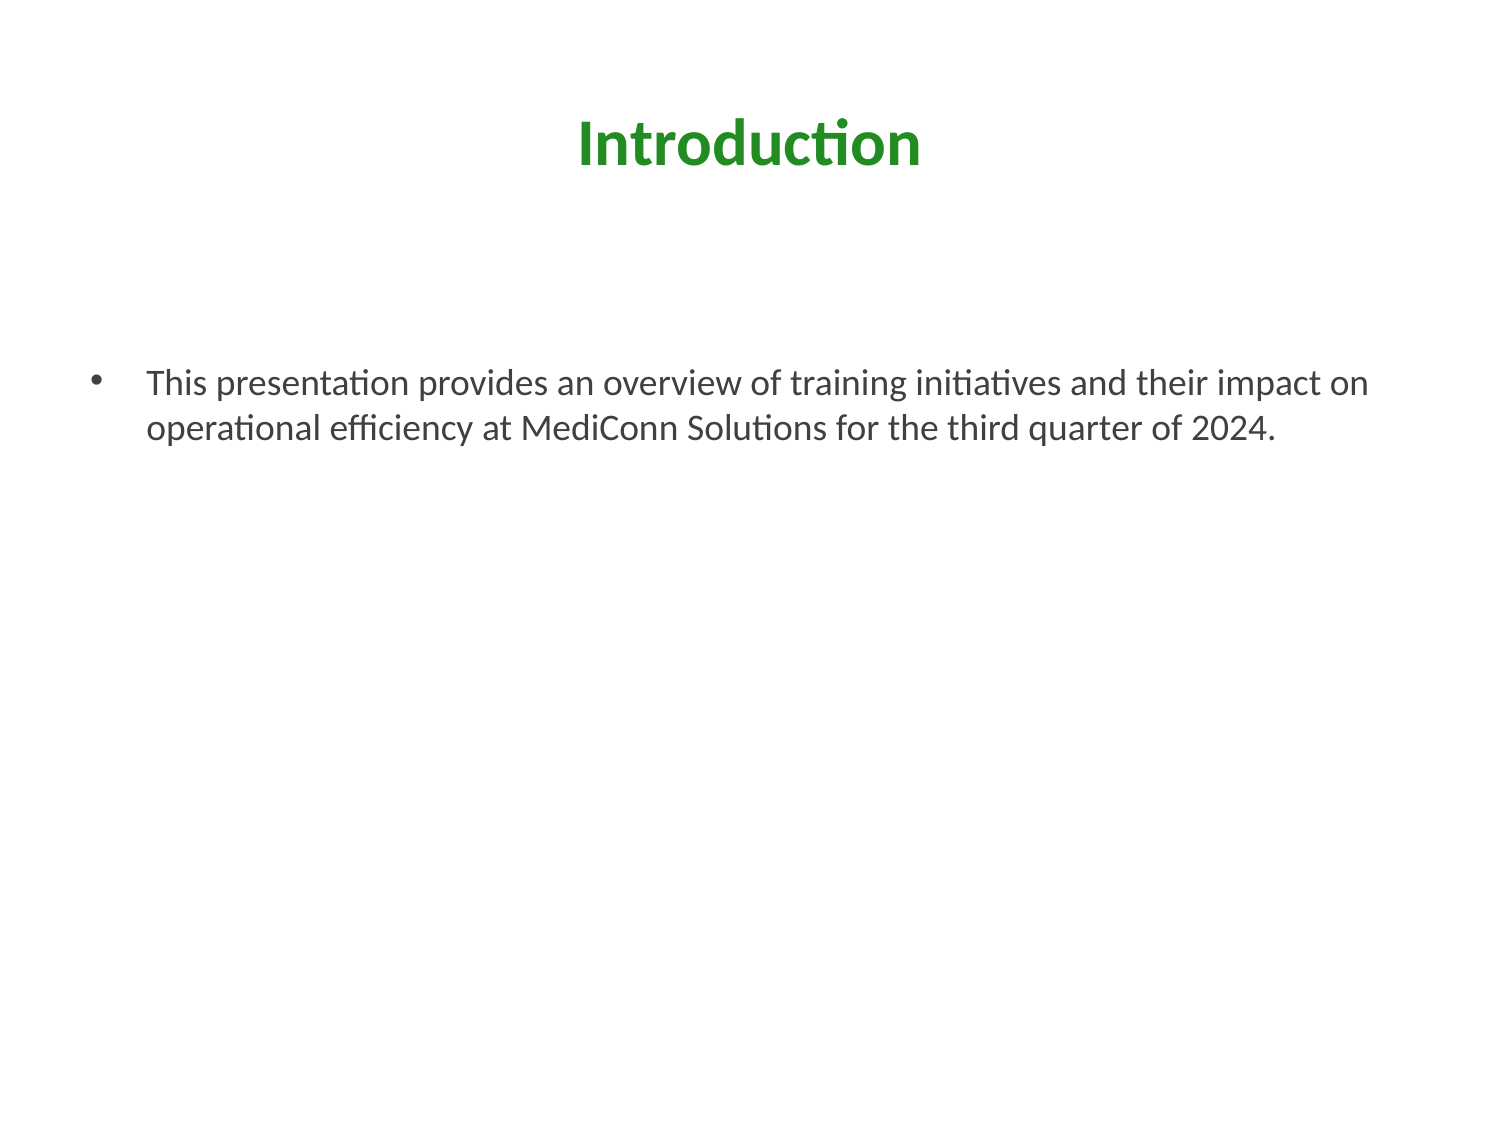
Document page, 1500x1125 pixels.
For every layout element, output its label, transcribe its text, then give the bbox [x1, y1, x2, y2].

list This presentation provides an overview of training initiatives and their impact on operational efficiency at MediConn Solutions for the third quarter of 2024. [75, 262, 1425, 1005]
title Introduction [75, 45, 1425, 233]
